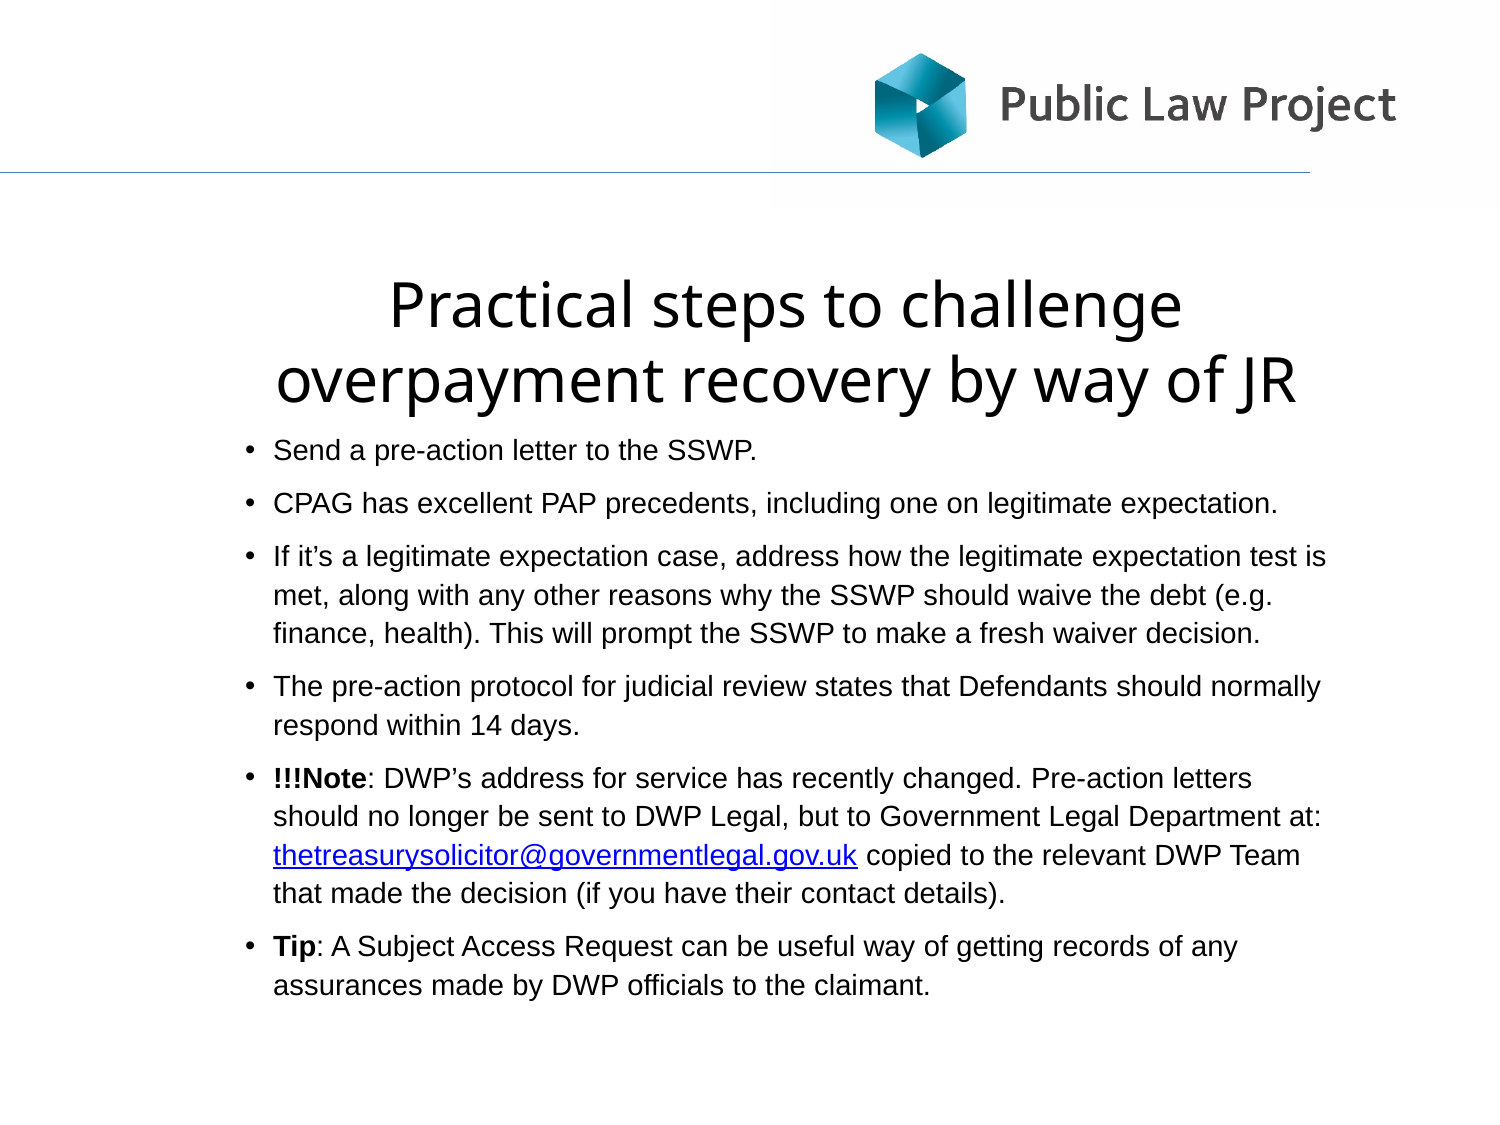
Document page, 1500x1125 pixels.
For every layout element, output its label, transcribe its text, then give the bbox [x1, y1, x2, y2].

title Practical steps to challenge overpayment recovery by way of JR [230, 257, 1343, 389]
list Send a pre-action letter to the SSWP. CPAG has excellent PAP precedents, including one on legitimate expectation. If it’s a legitimate expectation case, address how the legitimate expectation test is met, along with any other reasons why the SSWP should waive the debt (e.g. finance, health). This will prompt the SSWP to make a fresh waiver decision. The pre-action protocol for judicial review states that Defendants should normally respond within 14 days. !!!Note: DWP’s address for service has recently changed. Pre-action letters should no longer be sent to DWP Legal, but to Government Legal Department at: thetreasurysolicitor@governmentlegal.gov.uk copied to the relevant DWP Team that made the decision (if you have their contact details). Tip: A Subject Access Request can be useful way of getting records of any assurances made by DWP officials to the claimant. [230, 420, 1353, 1047]
picture [769, 0, 1500, 208]
